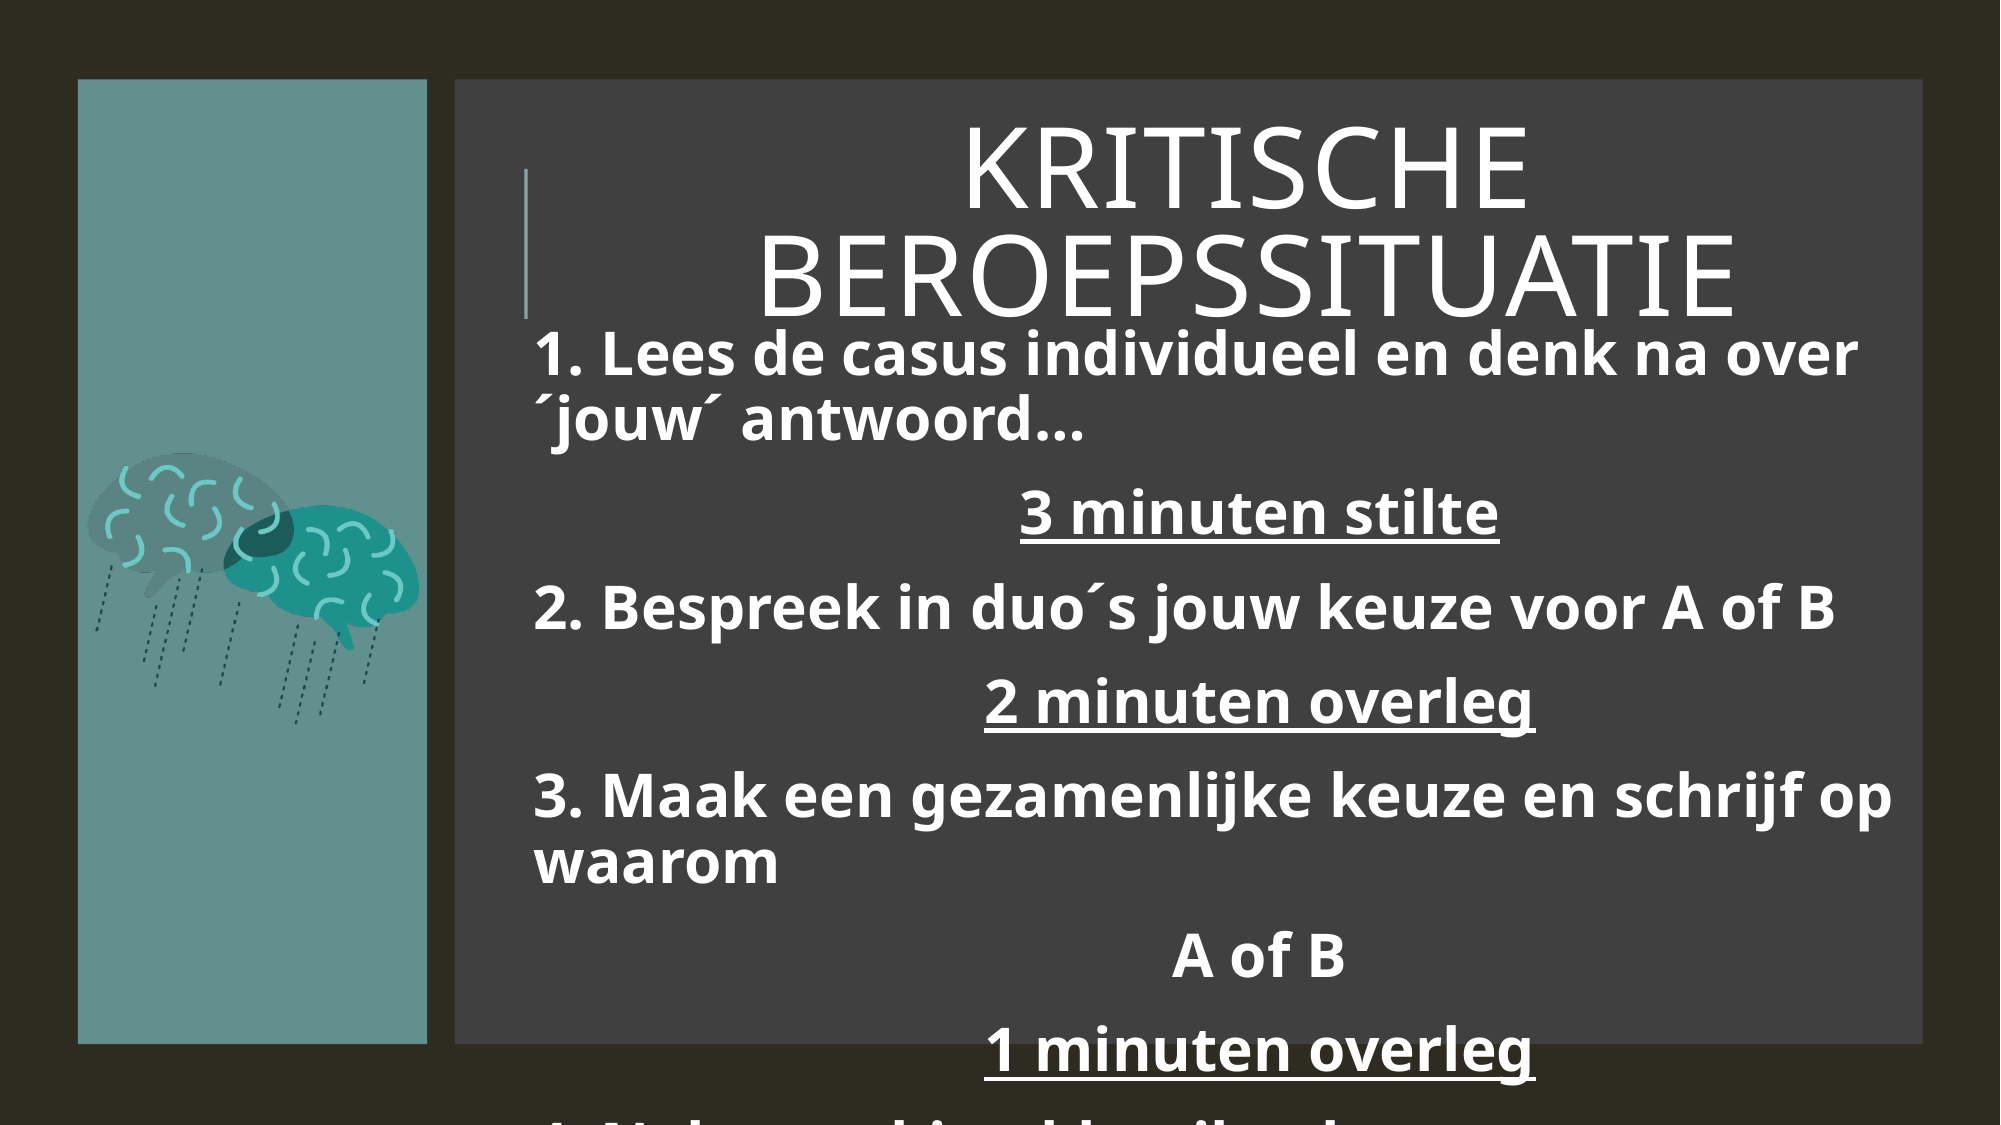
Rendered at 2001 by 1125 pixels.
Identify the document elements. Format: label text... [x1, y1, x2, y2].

text_box [77, 78, 428, 356]
text_box [0, 0, 2000, 1125]
text_box [77, 759, 428, 1045]
text_box Kritische beroepssituatie [597, 107, 1898, 354]
list 1. Lees de casus individueel en denk na over ´jouw´ antwoord… 3 minuten stilte 2. Bespreek in duo´s jouw keuze voor A of B 2 minuten overleg 3. Maak een gezamenlijke keuze en schrijf op waarom A of B 1 minuten overleg 4. Nabespreking klassikaal [526, 315, 1994, 1108]
picture [52, 361, 442, 751]
text_box [453, 78, 1924, 1045]
